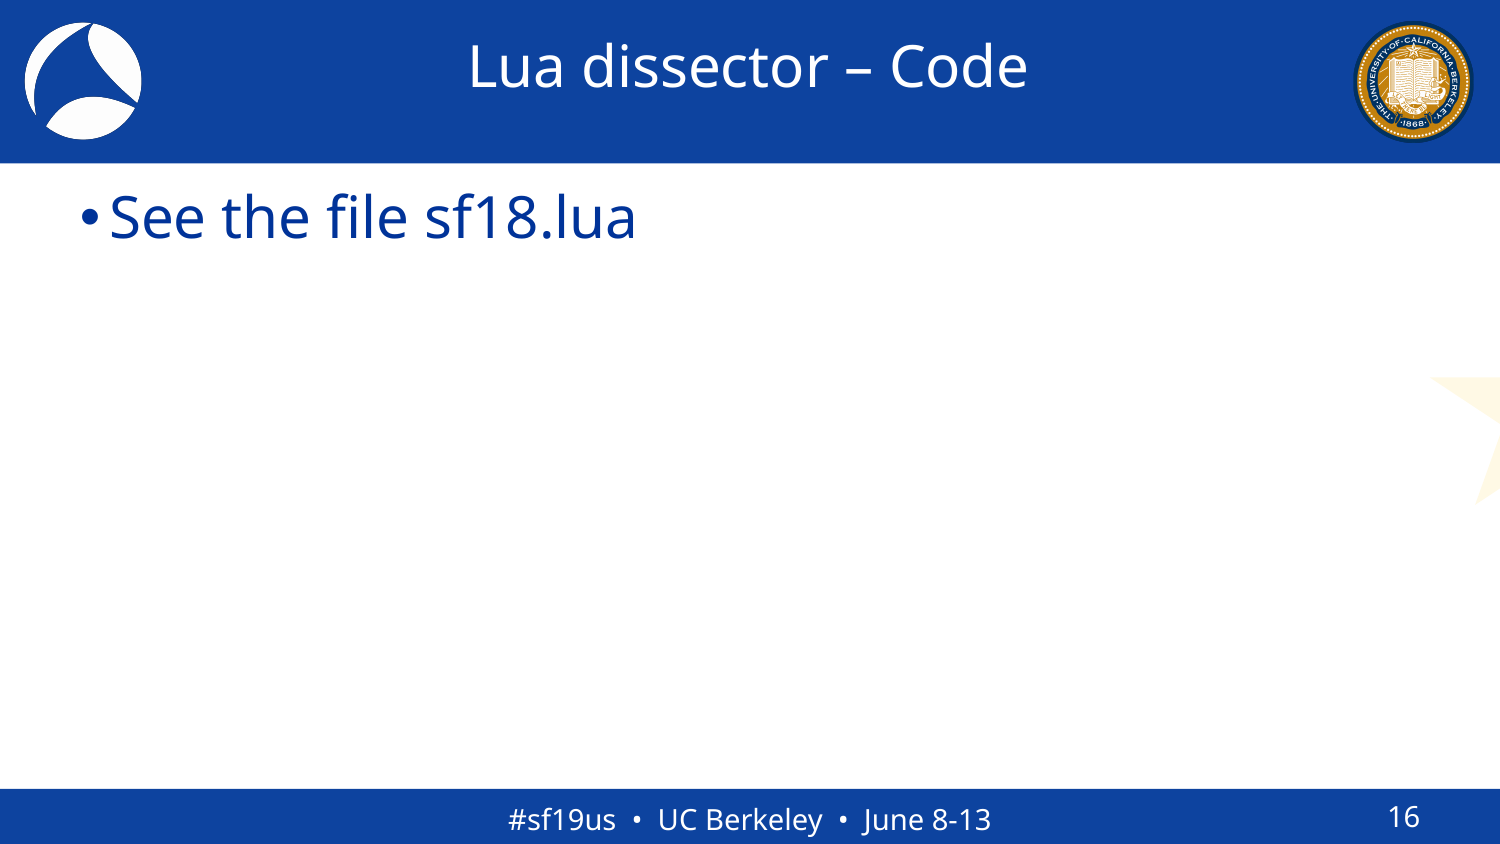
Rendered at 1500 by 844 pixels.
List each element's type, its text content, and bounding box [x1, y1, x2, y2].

picture [24, 22, 142, 140]
list See the file sf18.lua [64, 173, 1436, 788]
list Lua dissector – Code [147, 0, 1341, 139]
picture [1353, 21, 1474, 143]
